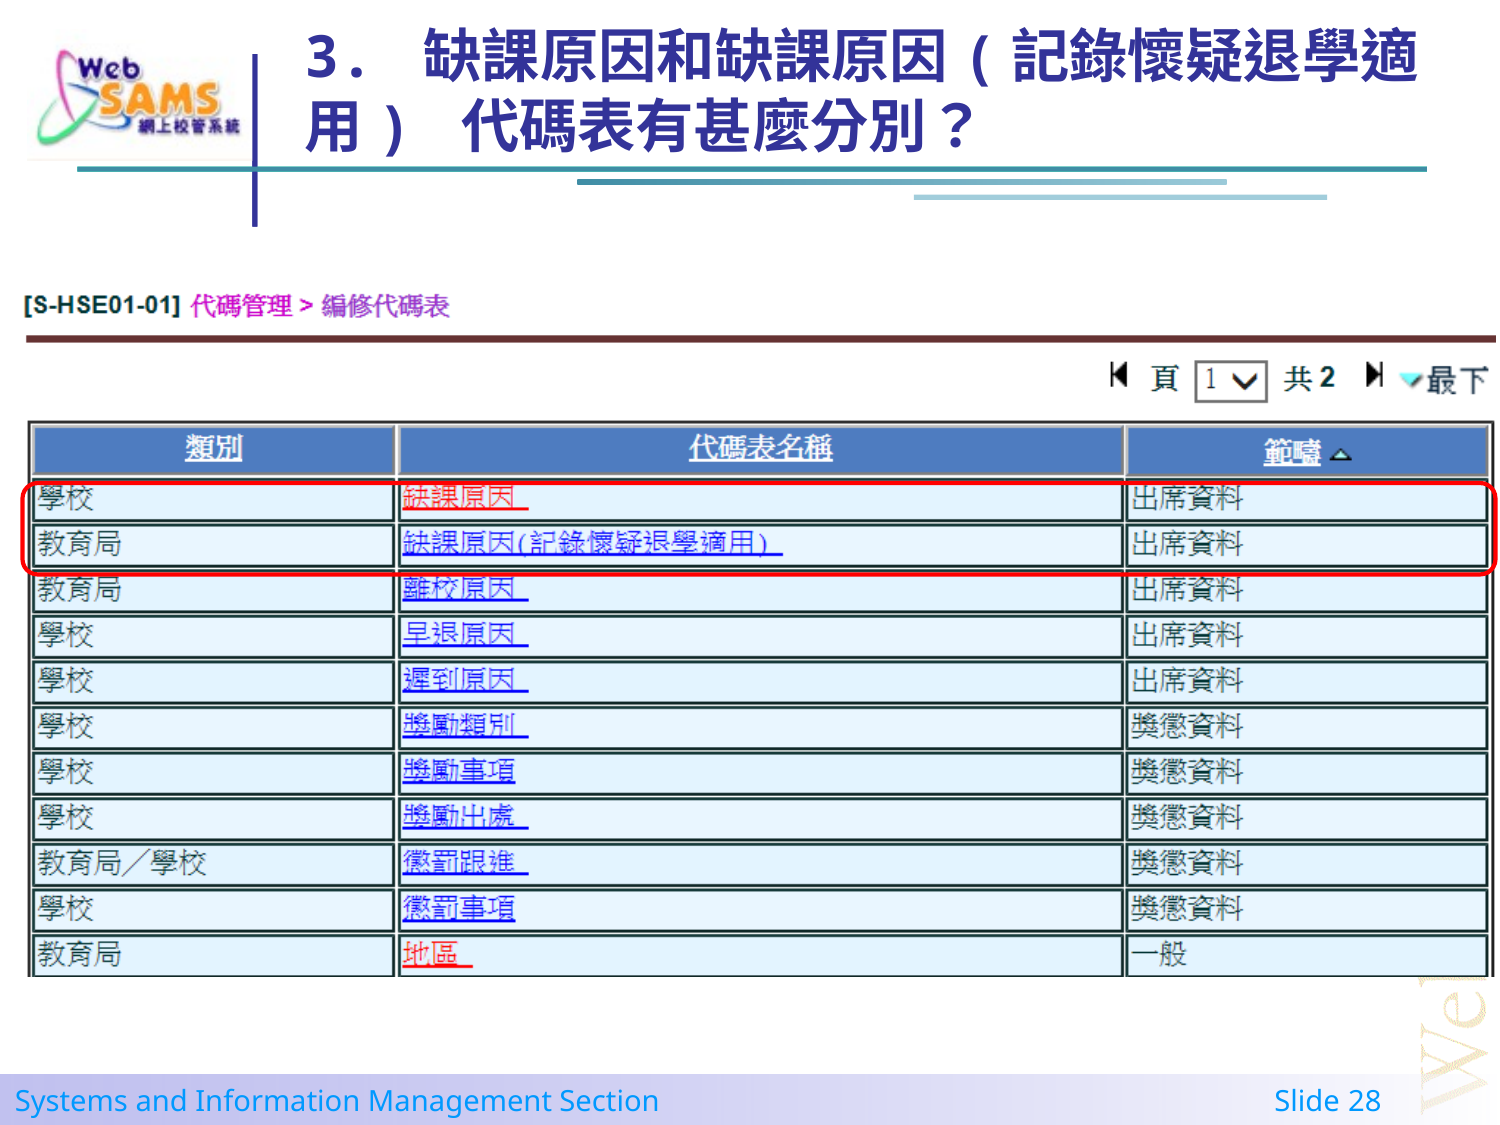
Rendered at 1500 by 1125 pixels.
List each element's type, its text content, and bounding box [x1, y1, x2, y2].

picture [27, 29, 253, 161]
picture [22, 284, 1500, 1074]
title 3. 缺課原因和缺課原因(記錄懷疑退學適用) 代碼表有甚麼分別？ [289, 41, 1465, 167]
